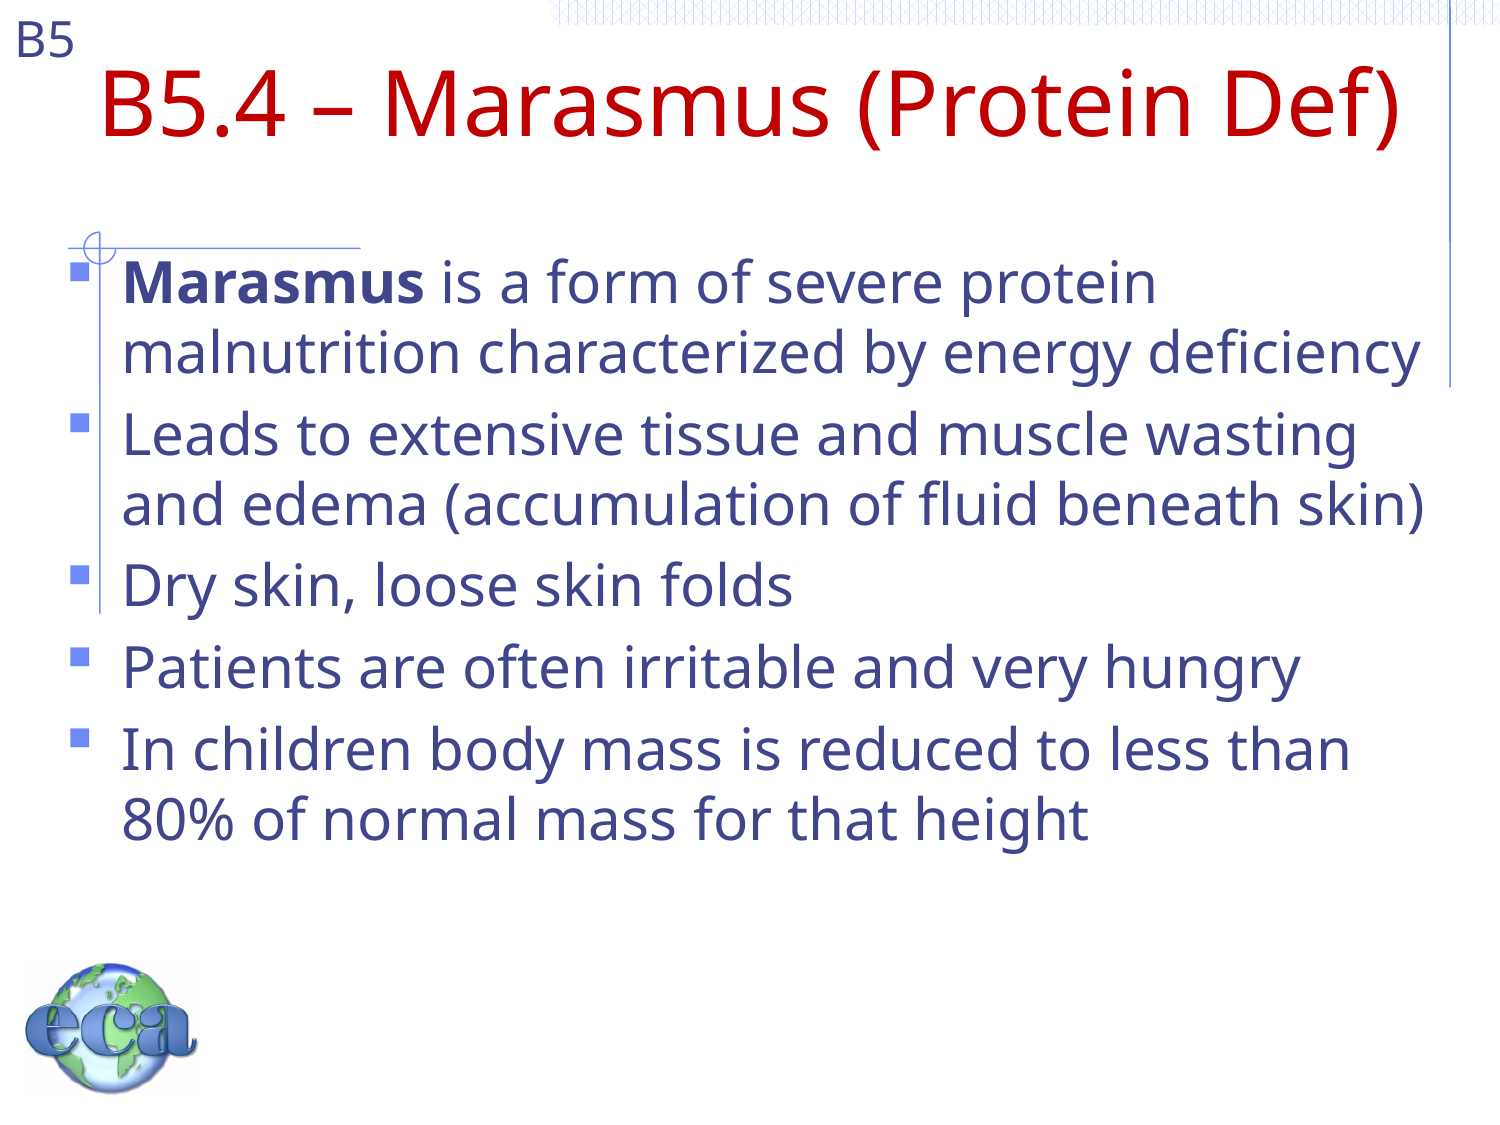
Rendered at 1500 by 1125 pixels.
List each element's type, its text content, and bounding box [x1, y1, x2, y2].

picture [23, 960, 200, 1096]
title B5.4 – Marasmus (Protein Def) [37, 24, 1463, 163]
list Marasmus is a form of severe protein malnutrition characterized by energy deficiency Leads to extensive tissue and muscle wasting and edema (accumulation of fluid beneath skin) Dry skin, loose skin folds Patients are often irritable and very hungry In children body mass is reduced to less than 80% of normal mass for that height [49, 237, 1463, 976]
